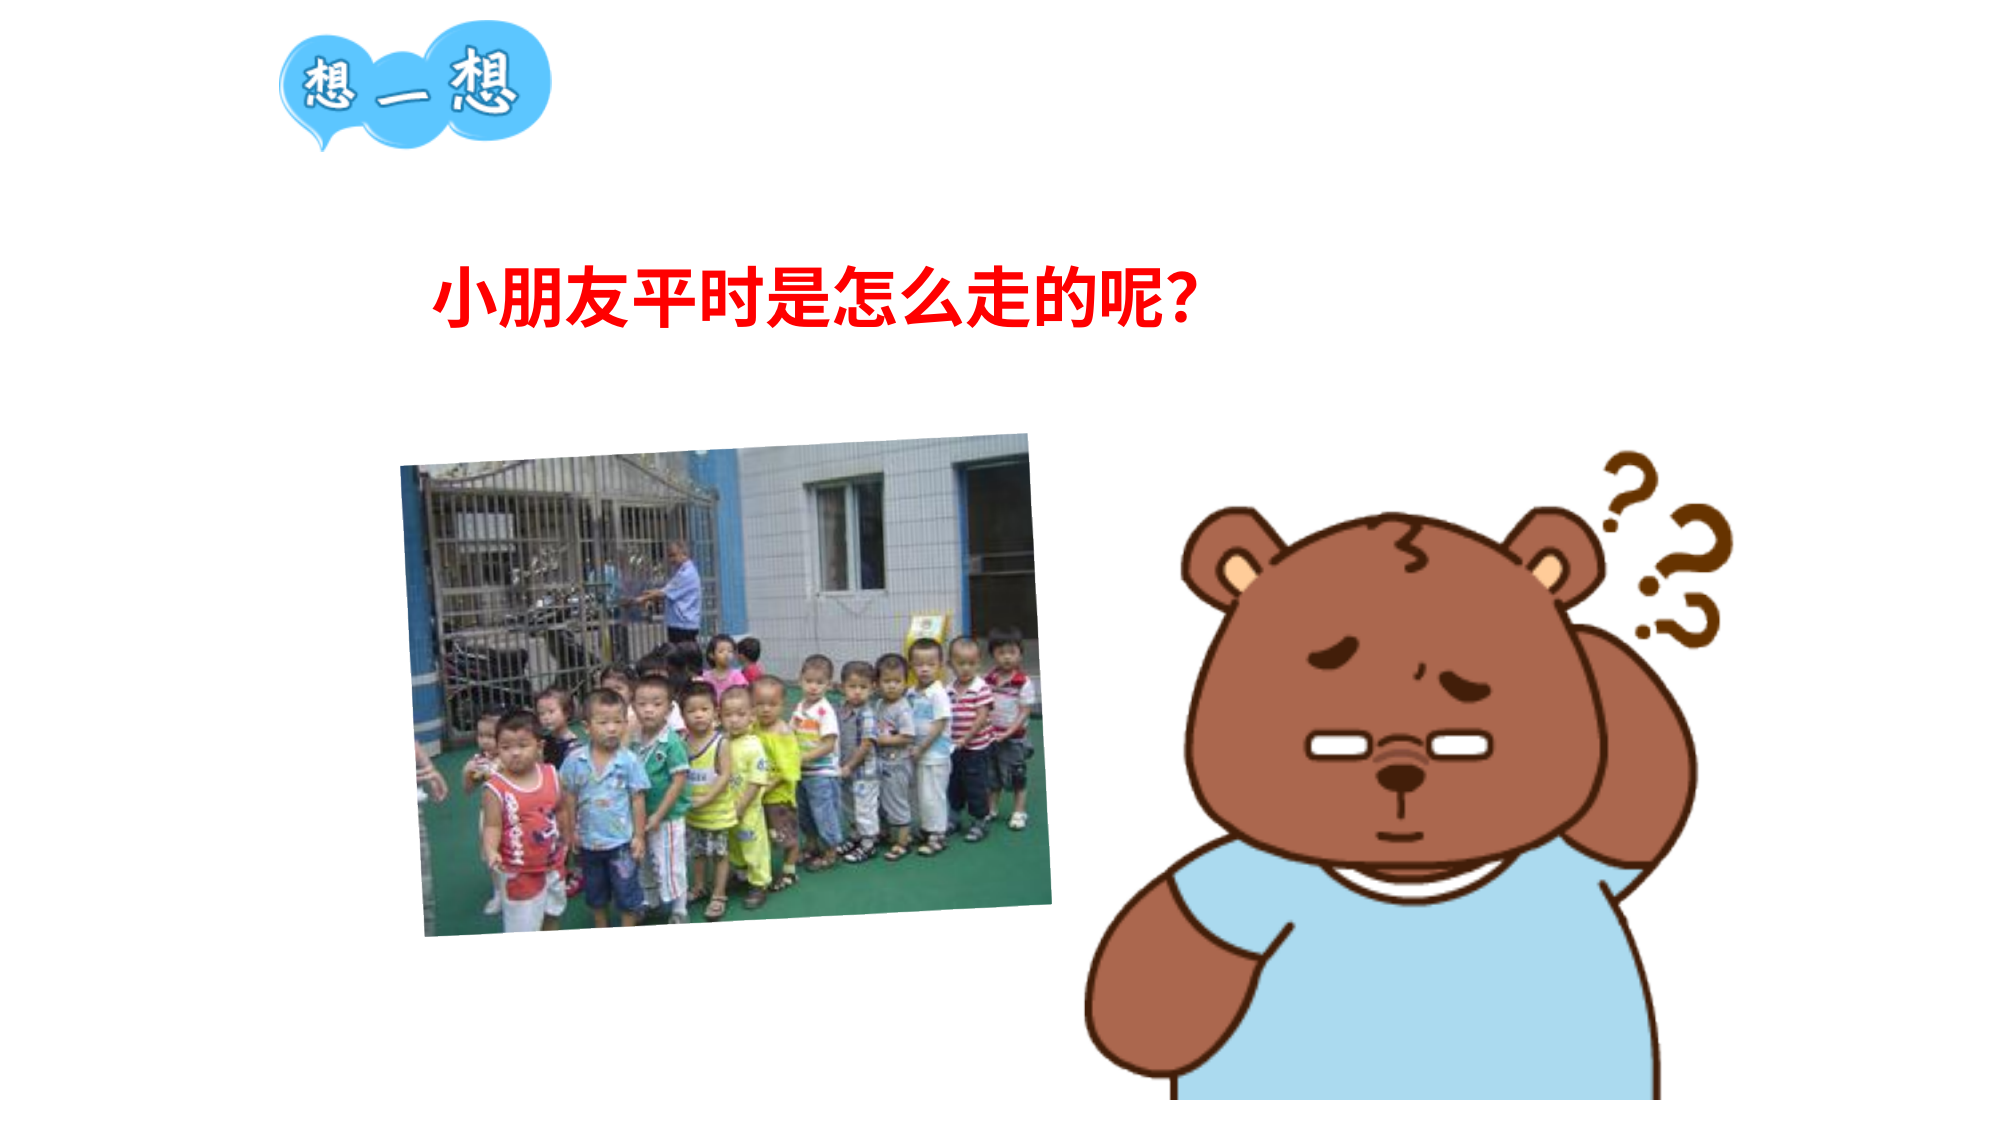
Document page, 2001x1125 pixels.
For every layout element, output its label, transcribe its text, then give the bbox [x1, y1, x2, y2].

picture [279, 20, 552, 152]
picture [1077, 432, 1745, 1100]
text_box 小朋友平时是怎么走的呢？ [416, 208, 1220, 344]
picture [401, 434, 1051, 936]
